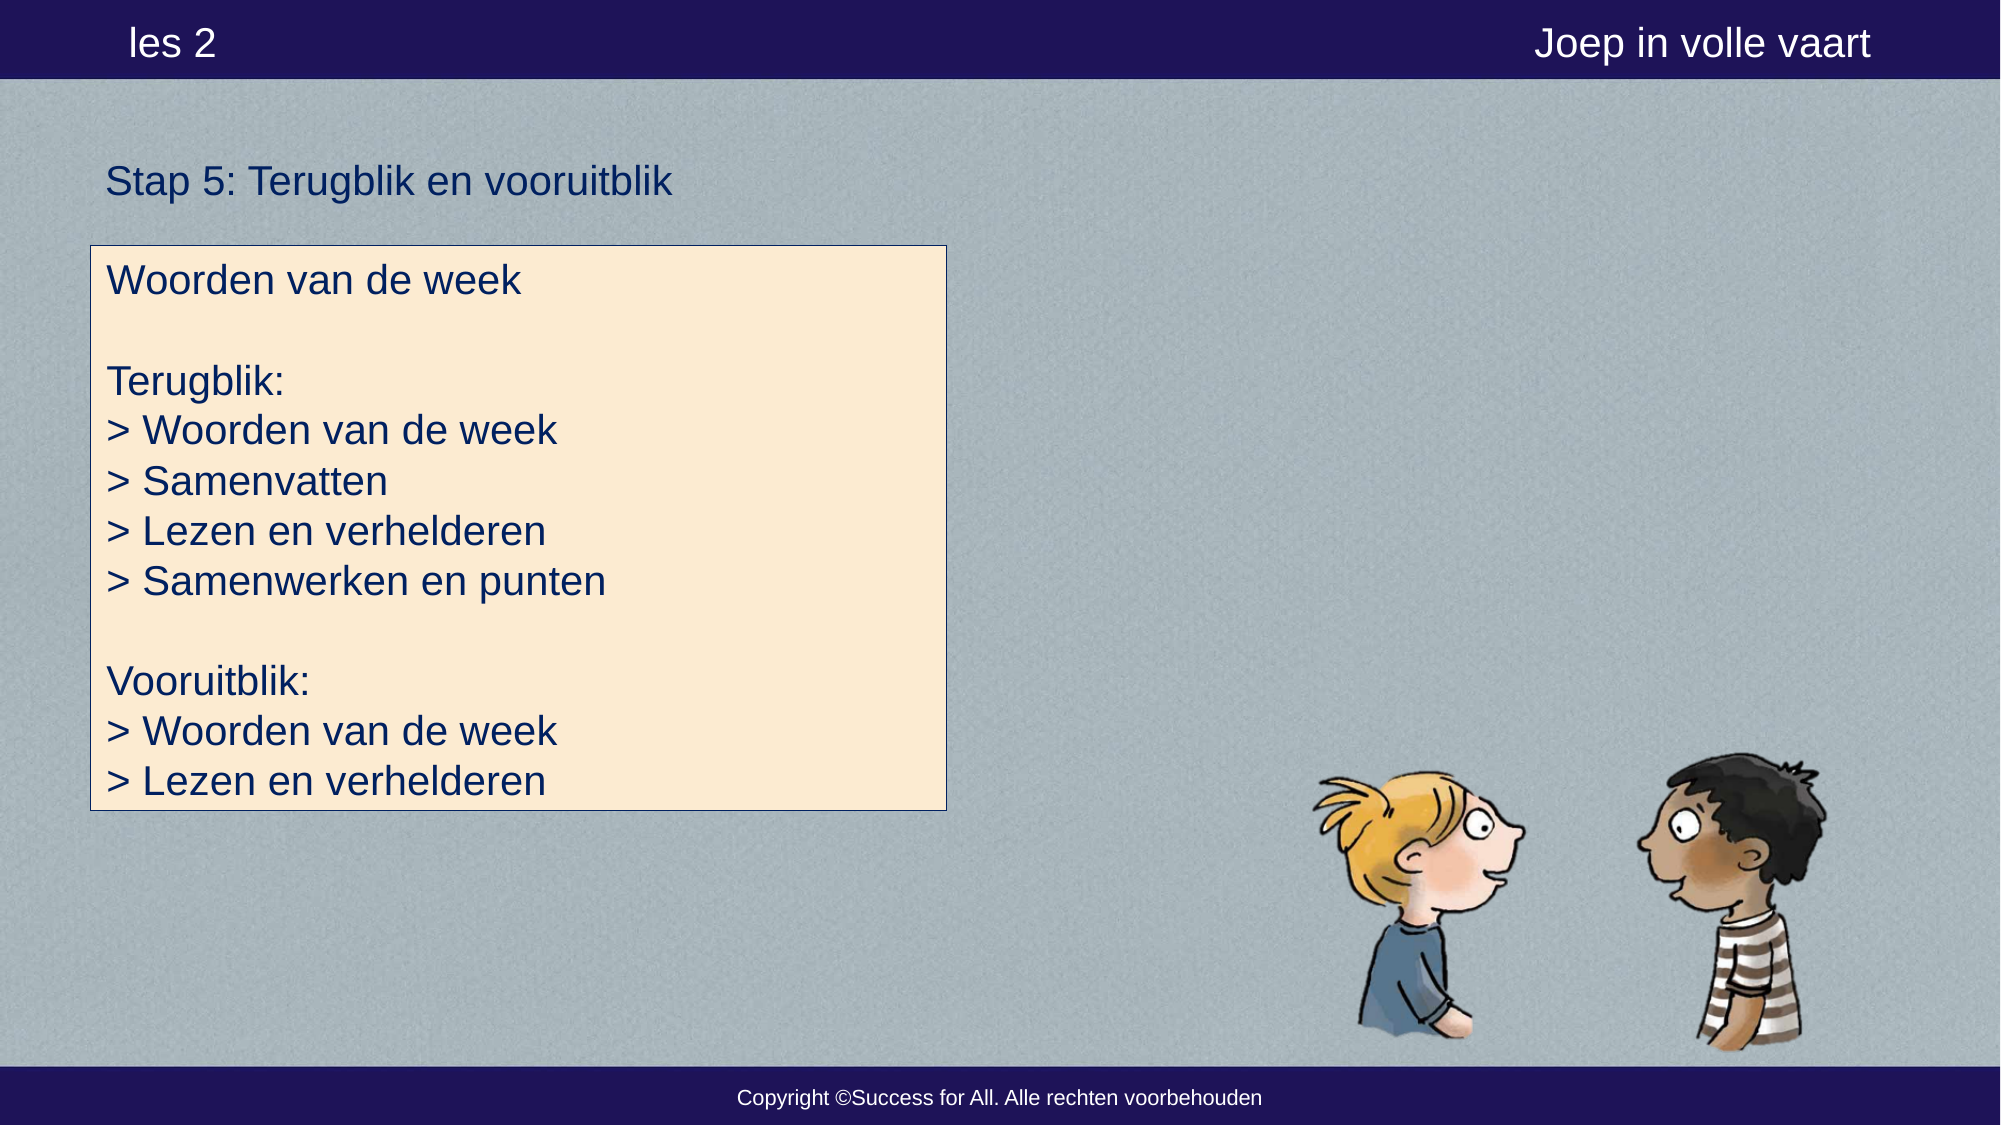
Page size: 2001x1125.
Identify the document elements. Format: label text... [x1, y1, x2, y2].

picture [0, 0, 2001, 1125]
text_box les 2 [114, 8, 354, 73]
text_box Copyright ©Success for All. Alle rechten voorbehouden [0, 1076, 2000, 1125]
text_box Joep in volle vaart [999, 8, 1886, 73]
text_box Stap 5: Terugblik en vooruitblik [90, 145, 883, 211]
text_box Woorden van de week Terugblik: > Woorden van de week > Samenvatten > Lezen en verhelderen > Samenwerken en punten Vooruitblik: > Woorden van de week > Lezen en verhelderen [90, 245, 947, 811]
